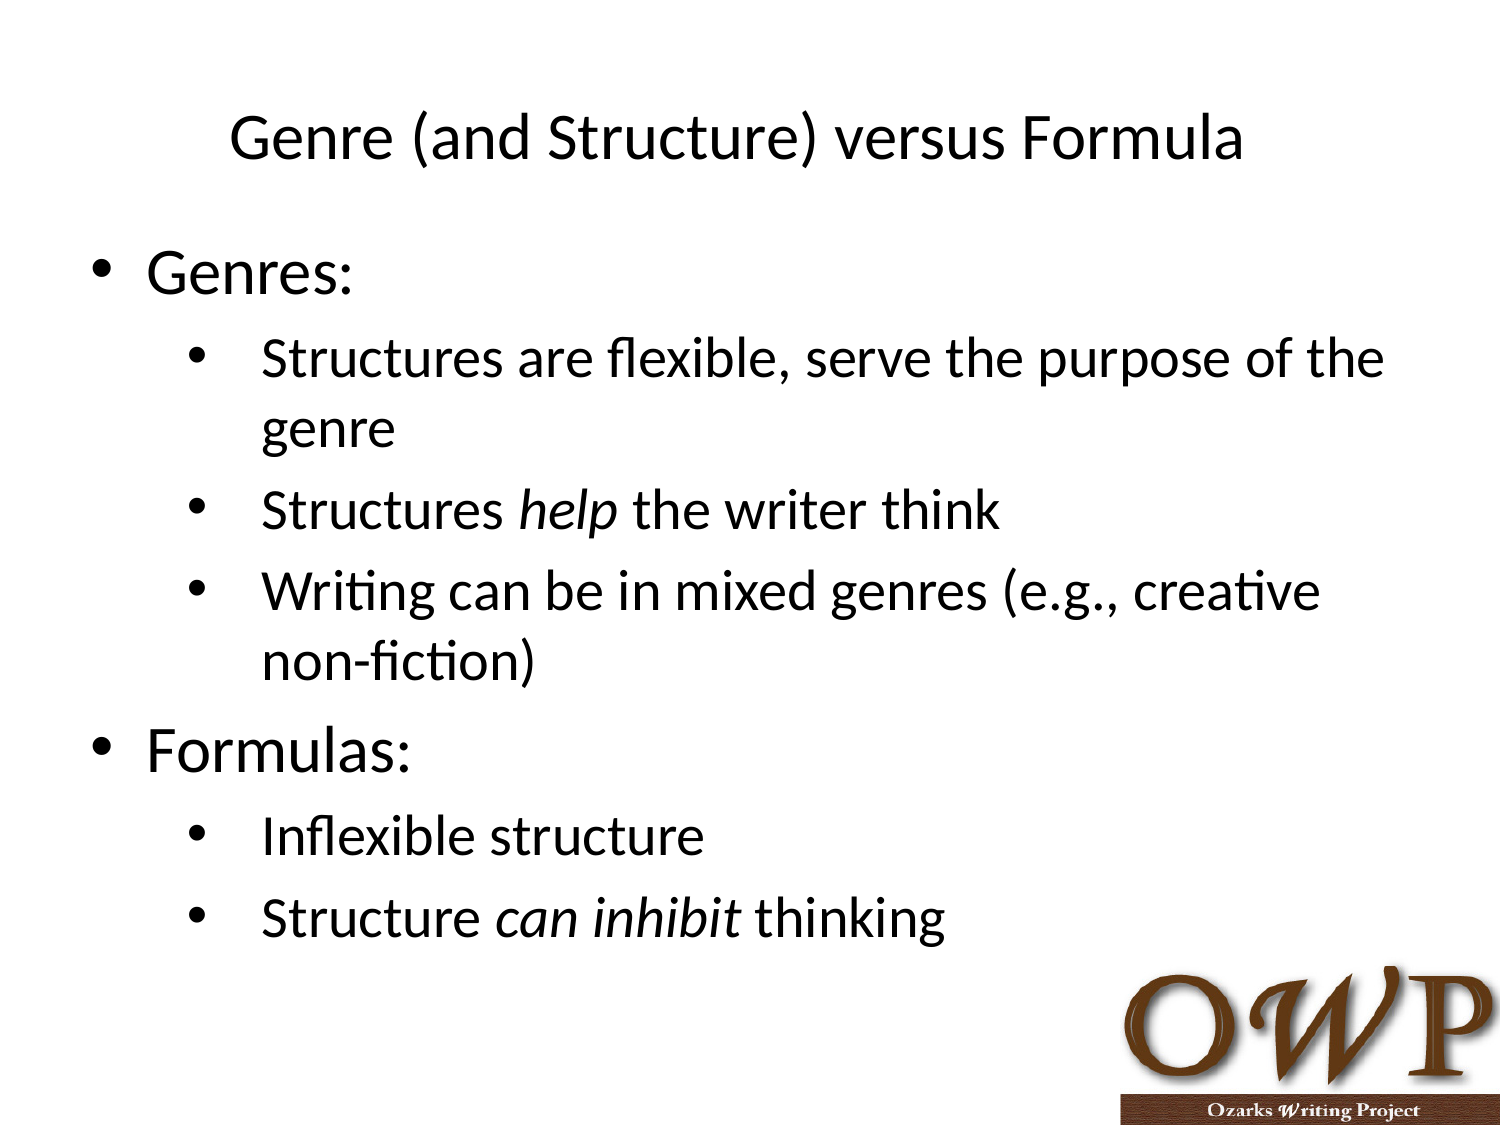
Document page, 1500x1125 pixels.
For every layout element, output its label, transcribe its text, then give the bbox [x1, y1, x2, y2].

list Genres: Structures are flexible, serve the purpose of the genre Structures help the writer think Writing can be in mixed genres (e.g., creative non-fiction) Formulas: Inflexible structure Structure can inhibit thinking [75, 212, 1425, 1028]
picture [1120, 957, 1500, 1125]
title Genre (and Structure) versus Formula [62, 0, 1413, 188]
